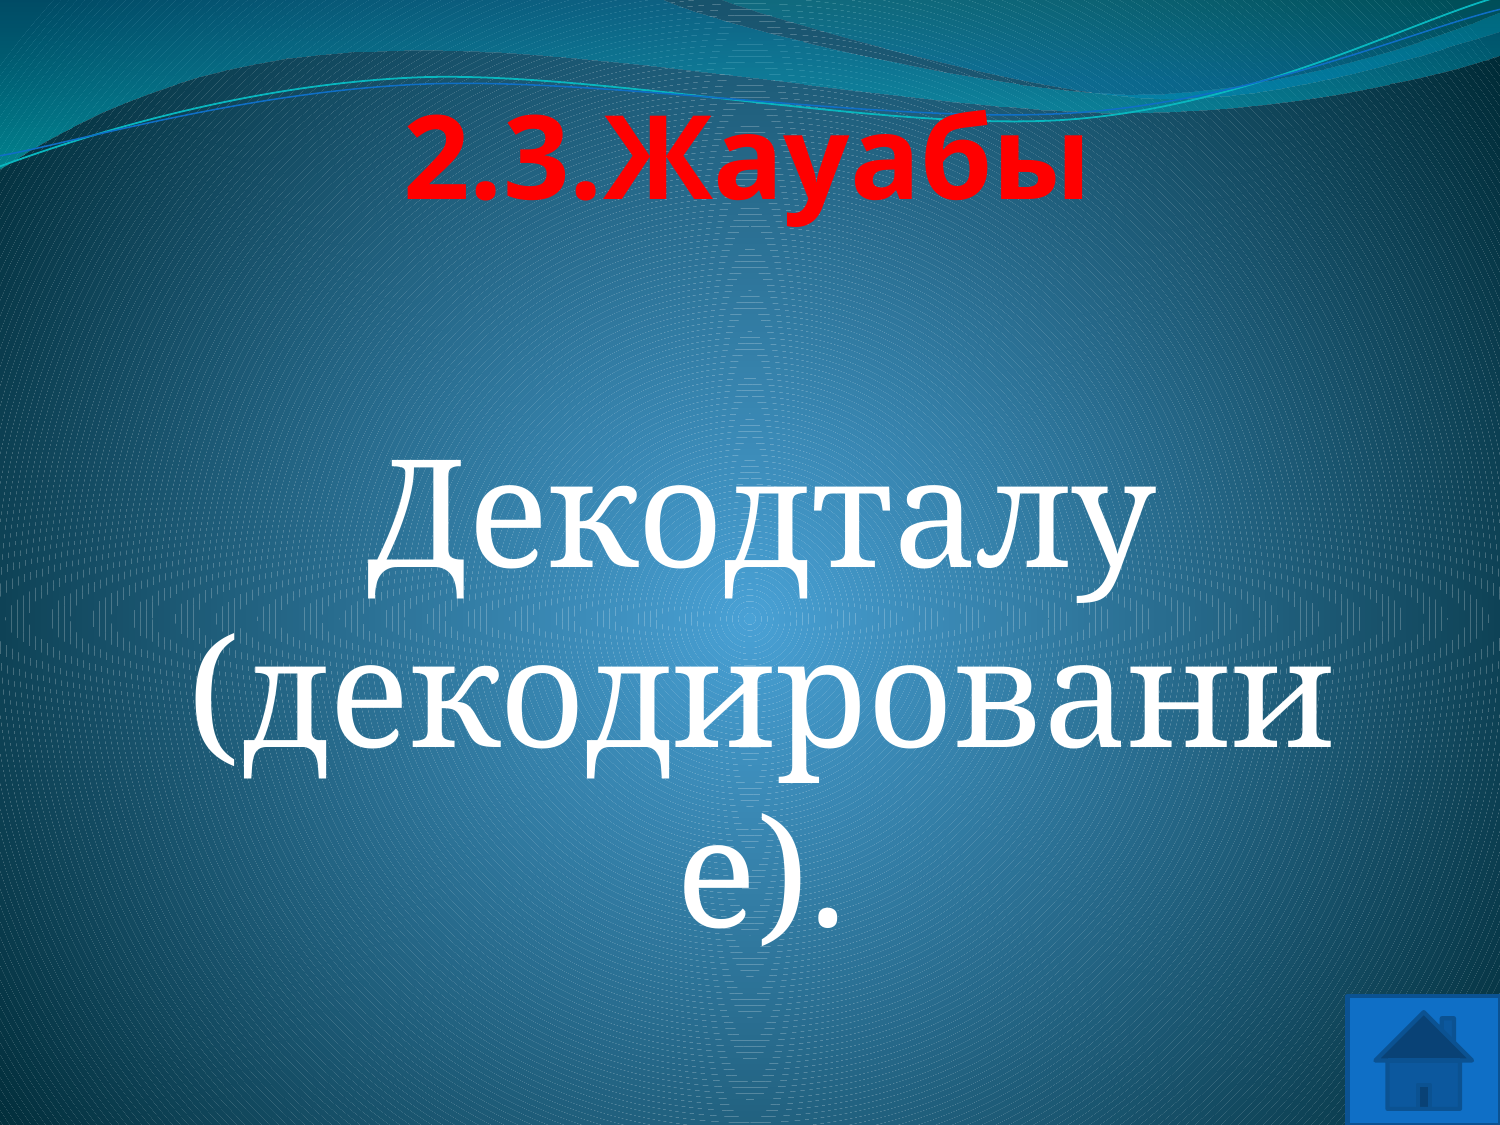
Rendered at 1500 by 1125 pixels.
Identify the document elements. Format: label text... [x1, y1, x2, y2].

text_box [1345, 994, 1500, 1125]
text_box Декодталу (декодирование). [140, 410, 1383, 965]
title 2.3.Жауабы [105, 70, 1394, 223]
